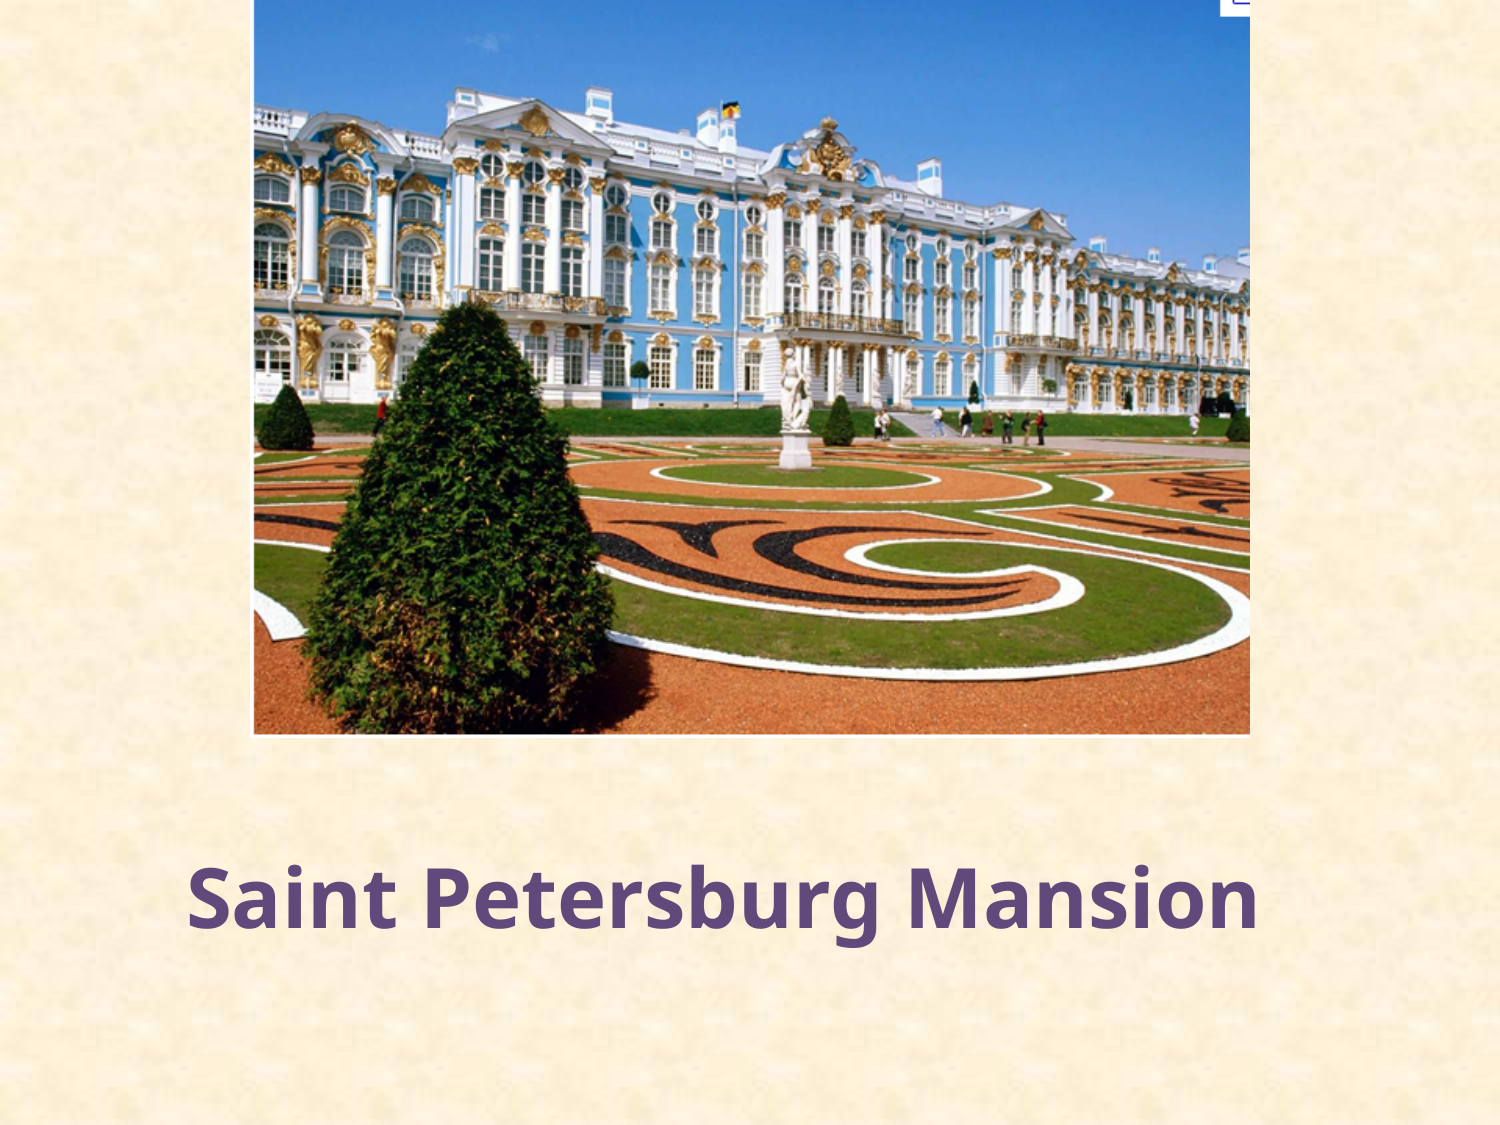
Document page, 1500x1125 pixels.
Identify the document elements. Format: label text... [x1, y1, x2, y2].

text_box Saint Petersburg Mansion [171, 837, 1278, 953]
picture [0, 0, 1500, 1125]
